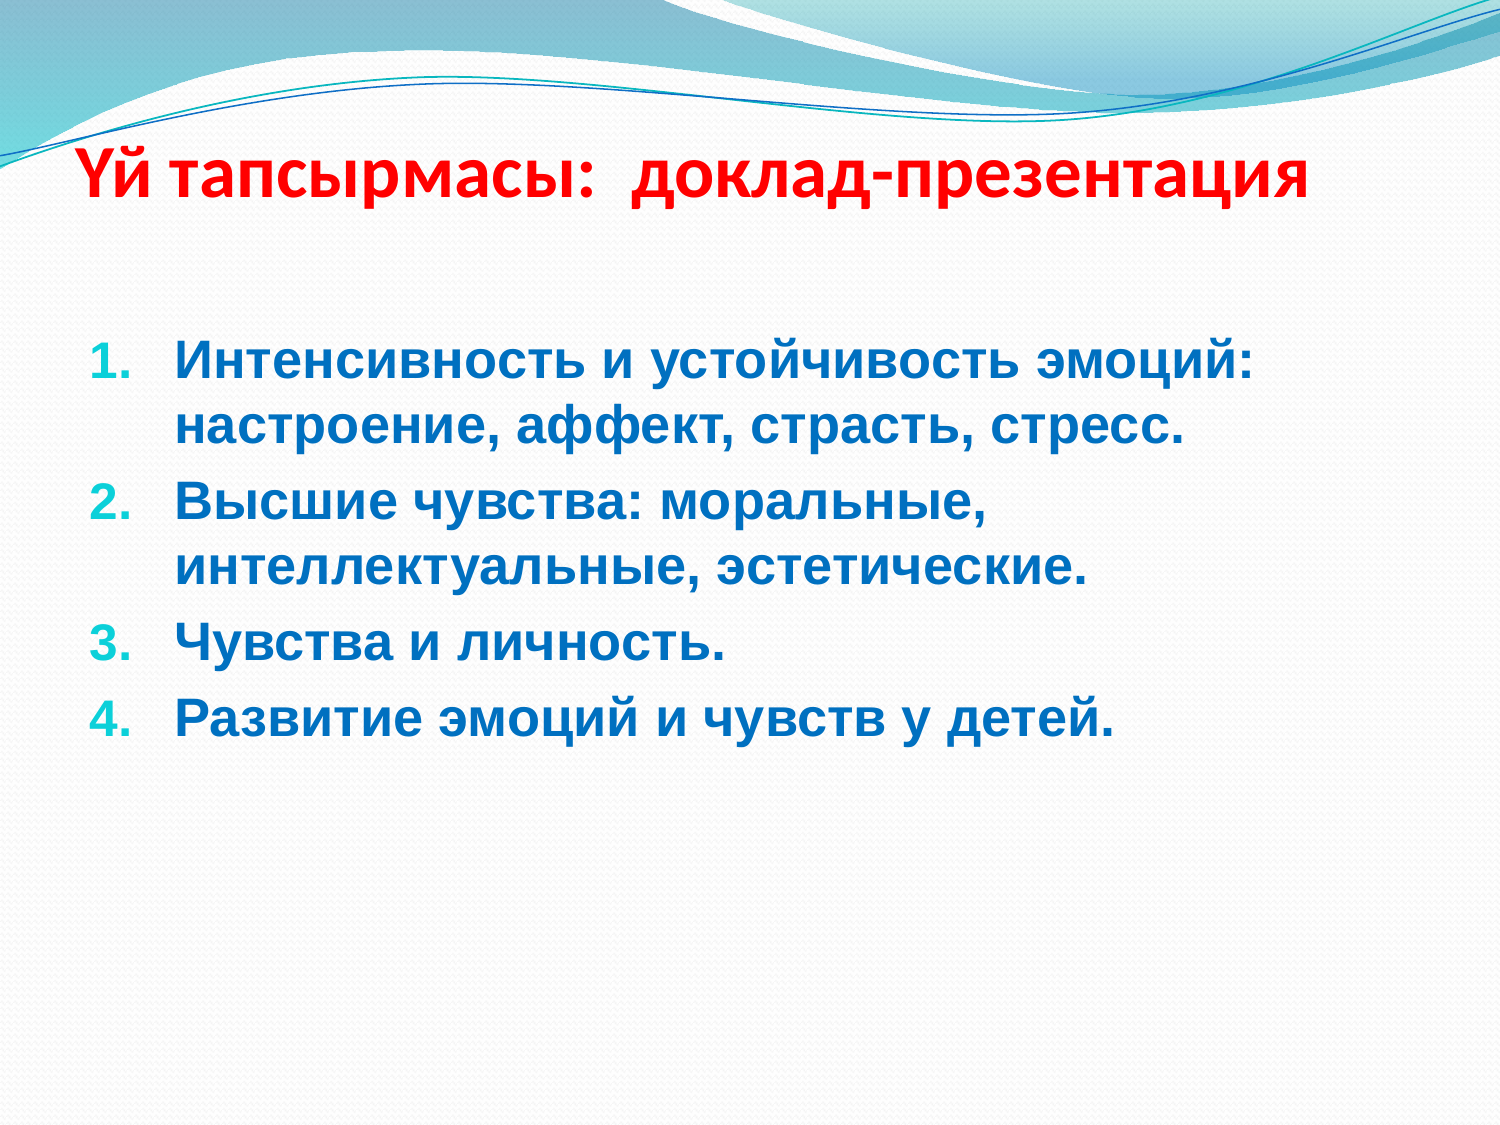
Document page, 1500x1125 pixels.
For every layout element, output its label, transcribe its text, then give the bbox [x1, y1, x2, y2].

list Интенсивность и устойчивость эмоций: настроение, аффект, страсть, стресс. Высшие чувства: моральные, интеллектуальные, эстетические. Чувства и личность. Развитие эмоций и чувств у детей. [75, 317, 1425, 1038]
title Үй тапсырмасы: доклад-презентация [75, 115, 1425, 303]
